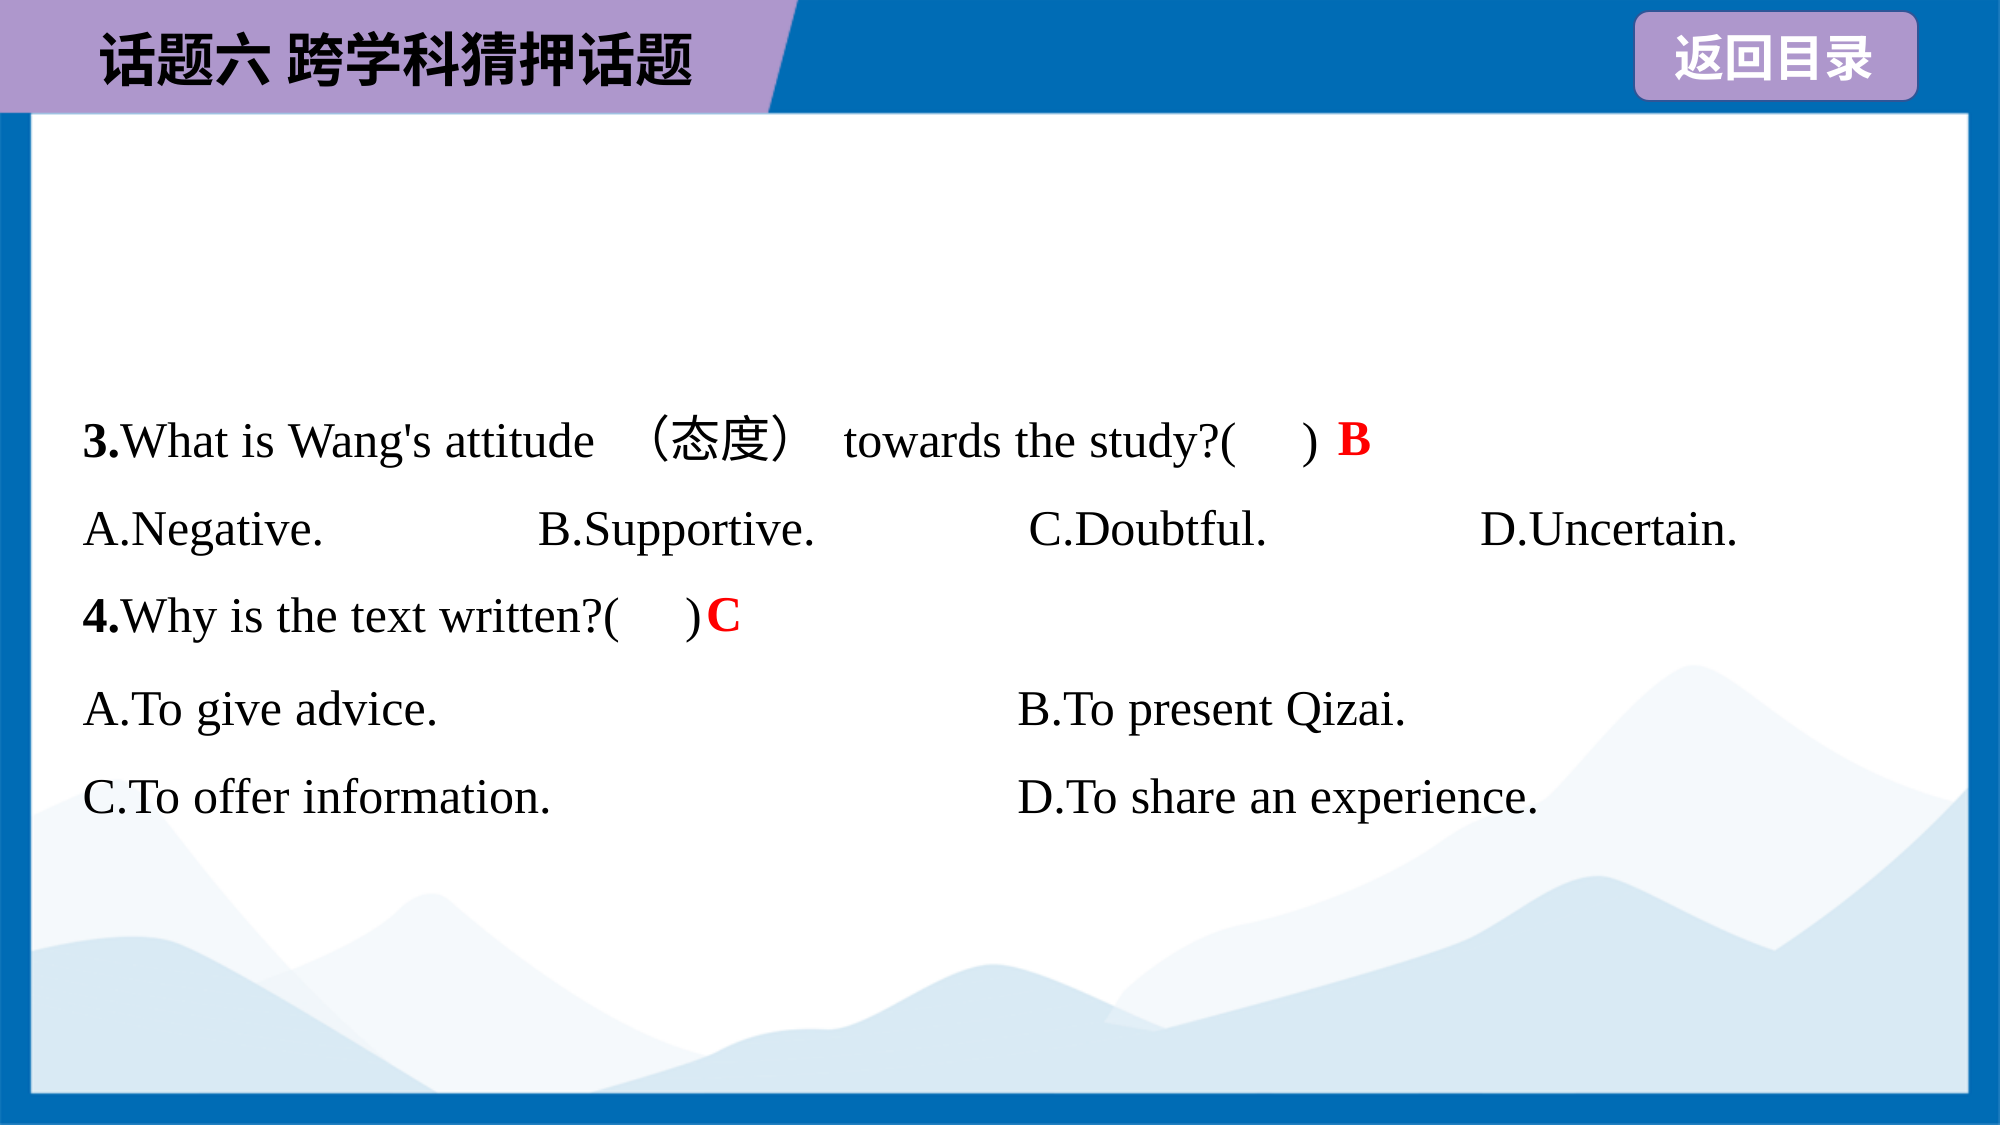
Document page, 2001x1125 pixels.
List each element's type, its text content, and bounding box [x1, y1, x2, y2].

text_box A.Negative. B.Supportive. C.Doubtful. D.Uncertain. [82, 467, 1917, 546]
text_box A.To give advice. B.To present Qizai. C.To offer information. D.To share an experience. [82, 644, 1917, 814]
text_box B [1319, 378, 1390, 457]
text_box C [687, 553, 761, 632]
picture [0, 0, 2000, 1125]
text_box 4.Why is the text written?( ) [82, 555, 1917, 634]
text_box 3.What is Wang's attitude （态度） towards the study?( ) [82, 380, 1917, 458]
